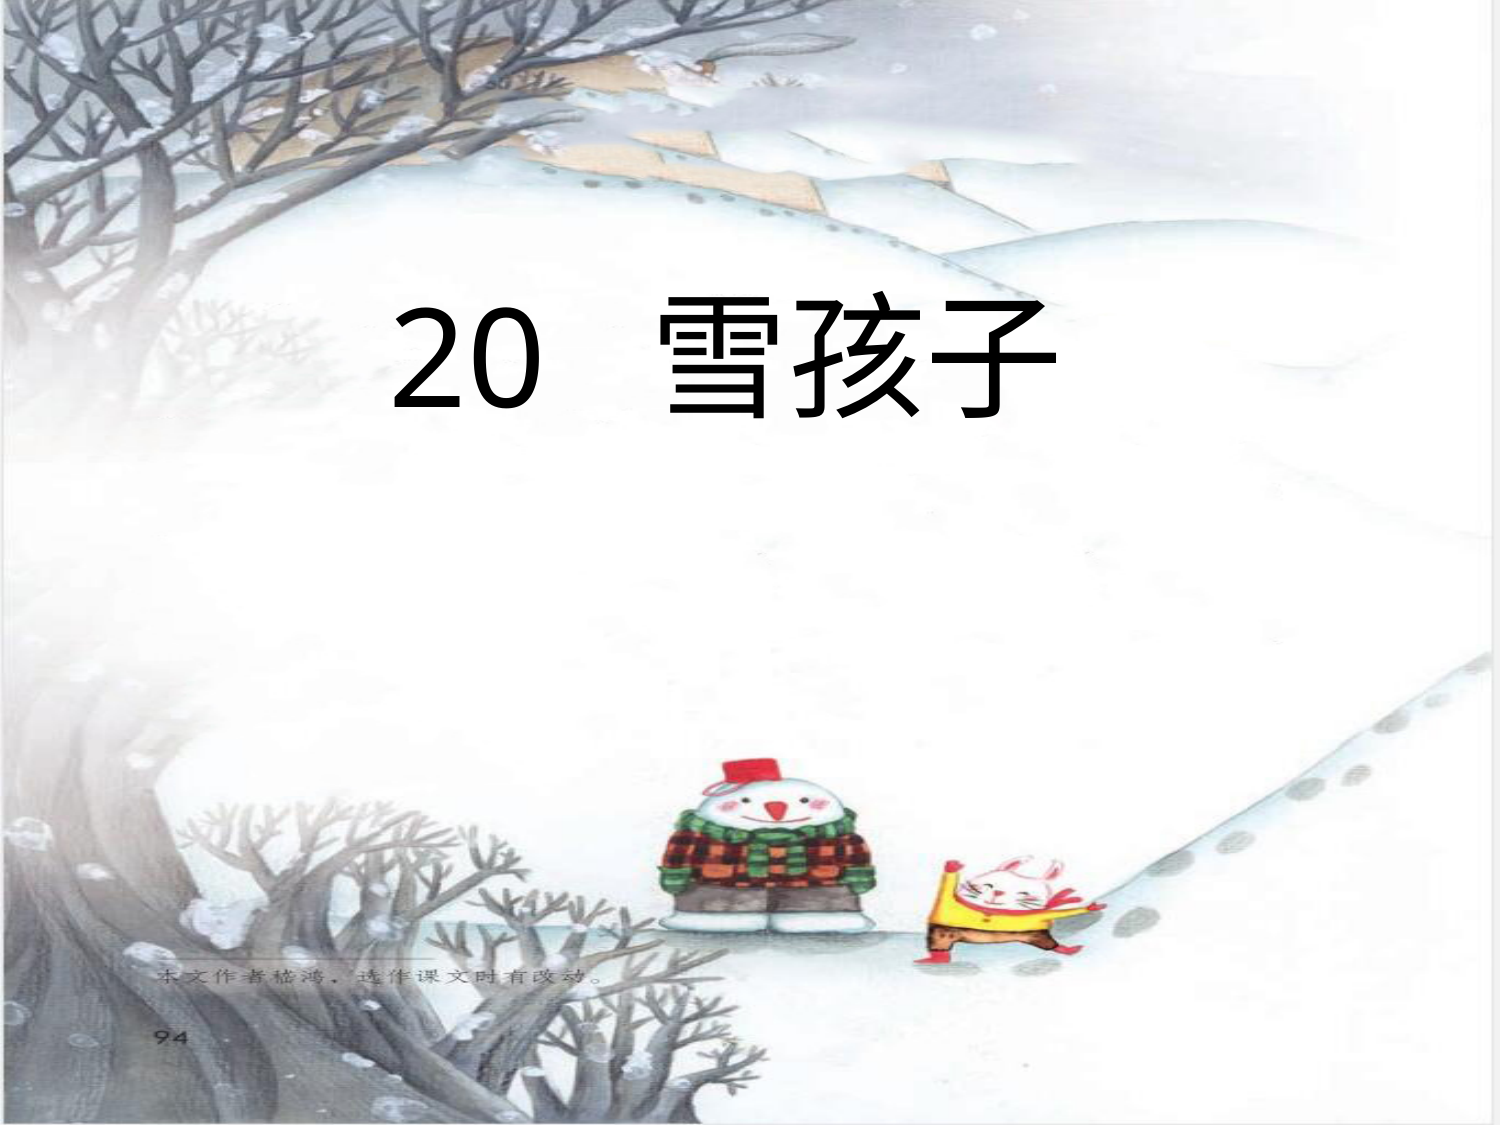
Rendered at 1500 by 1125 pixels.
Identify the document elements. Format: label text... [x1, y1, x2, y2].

picture [0, 0, 1500, 1125]
title 20 雪孩子 [88, 231, 1364, 474]
